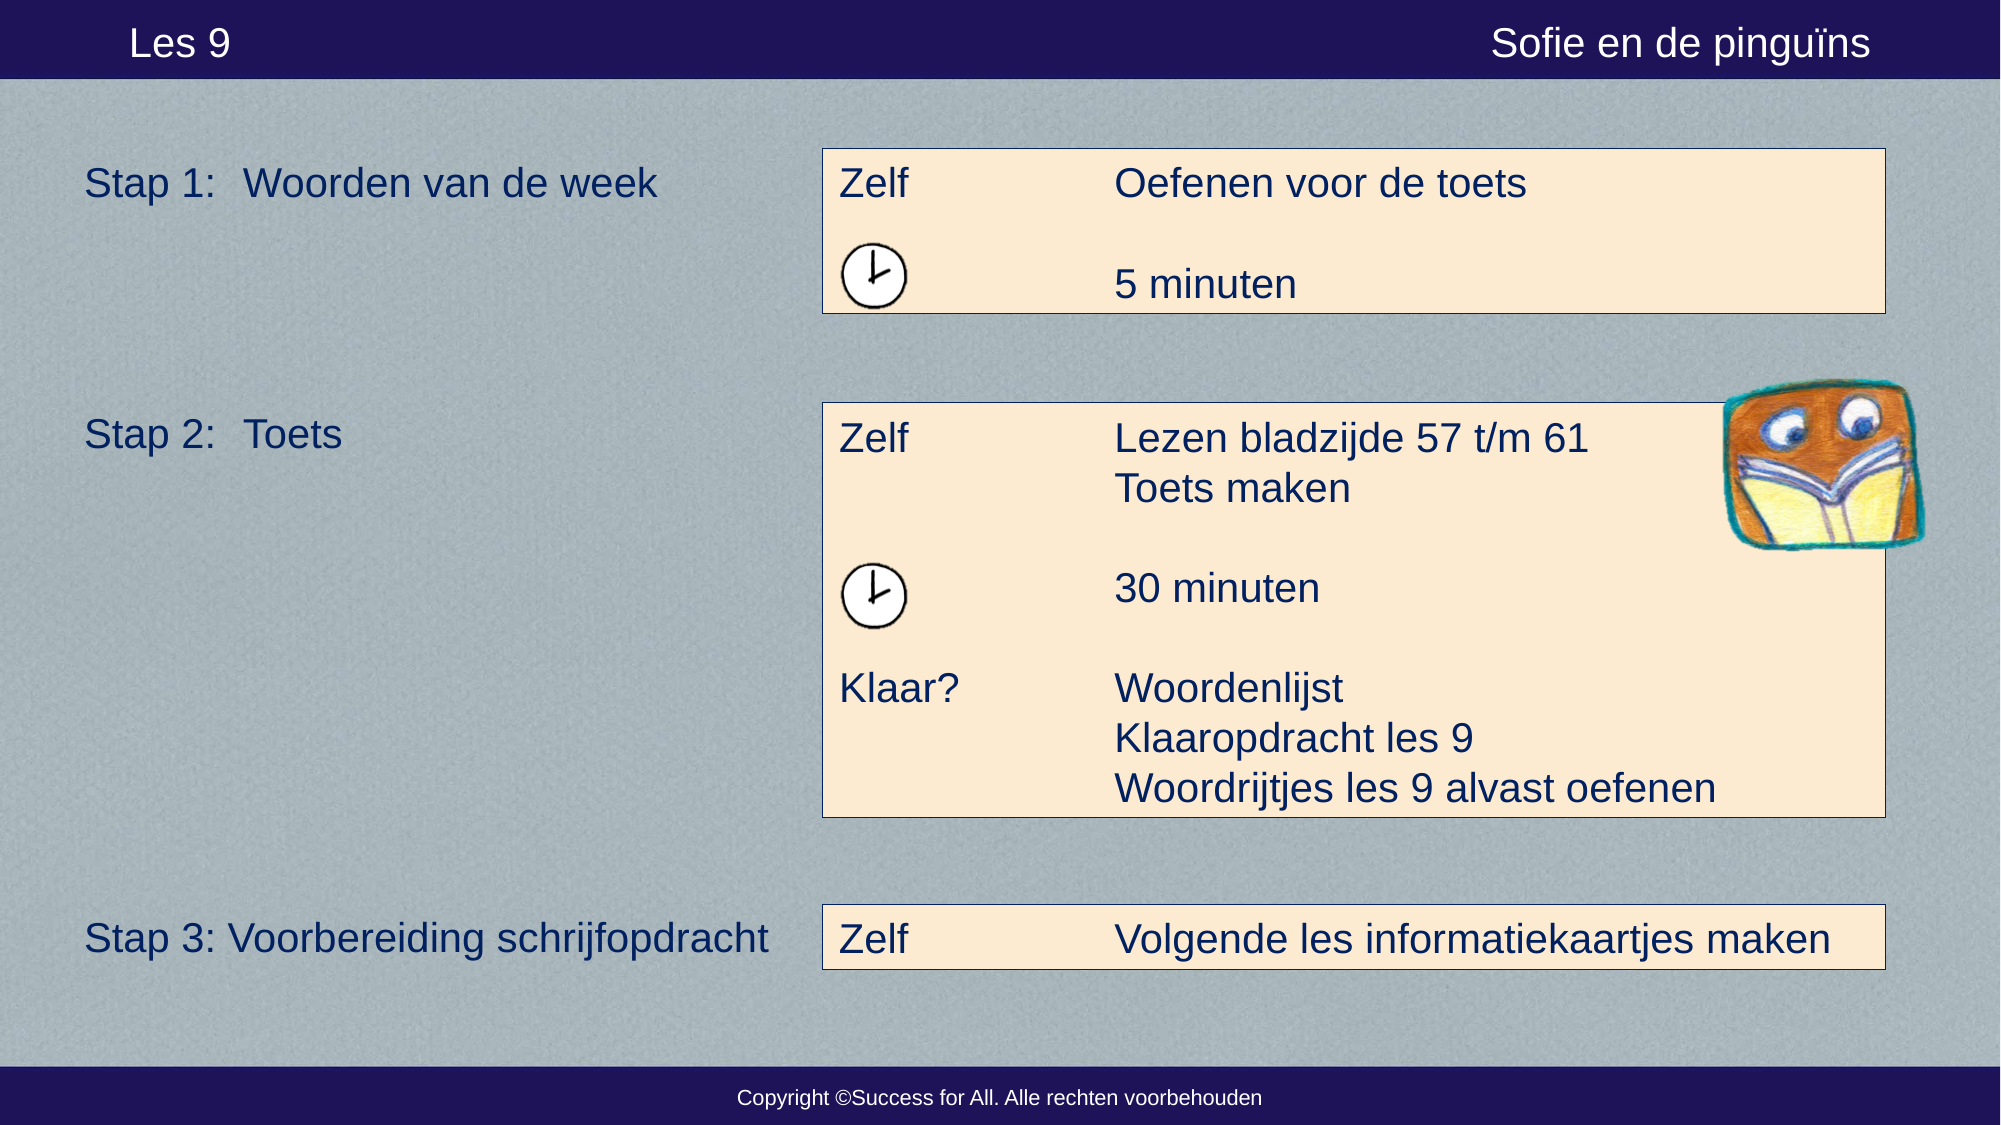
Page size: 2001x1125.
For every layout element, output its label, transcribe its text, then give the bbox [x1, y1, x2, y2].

picture [0, 0, 2001, 1125]
text_box Zelf Volgende les informatiekaartjes maken [822, 904, 1886, 970]
text_box Copyright ©Success for All. Alle rechten voorbehouden [0, 1076, 2000, 1125]
text_box Stap 3: Voorbereiding schrijfopdracht [69, 903, 1070, 969]
text_box Zelf Lezen bladzijde 57 t/m 61 Toets maken 30 minuten Klaar? Woordenlijst Klaaropdracht les 9 Woordrijtjes les 9 alvast oefenen [822, 402, 1886, 818]
text_box Stap 1: Woorden van de week Stap 2: Toets [69, 148, 862, 764]
text_box Sofie en de pinguïns [999, 8, 1886, 73]
text_box Les 9 [114, 8, 354, 73]
text_box Zelf Oefenen voor de toets 5 minuten [822, 148, 1886, 314]
